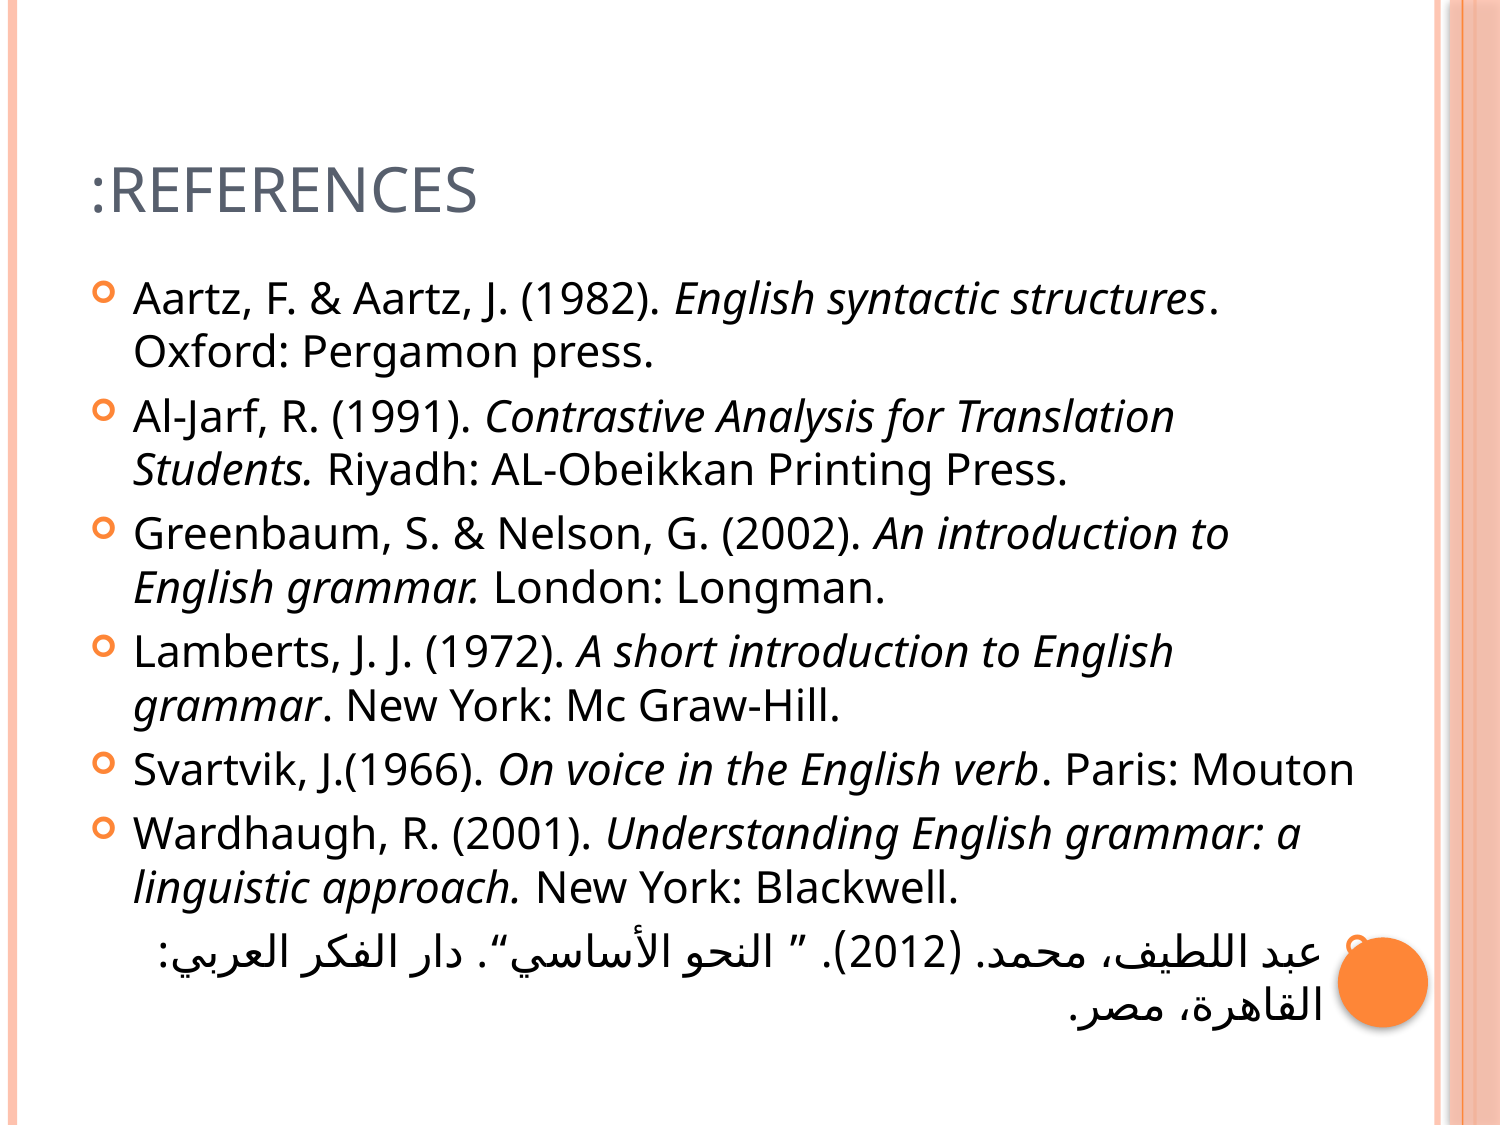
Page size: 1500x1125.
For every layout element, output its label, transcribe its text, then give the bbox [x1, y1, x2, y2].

list Aartz, F. & Aartz, J. (1982). English syntactic structures. Oxford: Pergamon press. Al-Jarf, R. (1991). Contrastive Analysis for Translation Students. Riyadh: AL-Obeikkan Printing Press. Greenbaum, S. & Nelson, G. (2002). An introduction to English grammar. London: Longman. Lamberts, J. J. (1972). A short introduction to English grammar. New York: Mc Graw-Hill. Svartvik, J.(1966). On voice in the English verb. Paris: Mouton Wardhaugh, R. (2001). Understanding English grammar: a linguistic approach. New York: Blackwell. عبد اللطيف، محمد. (2012). ” النحو الأساسي“. دار الفكر العربي: القاهرة، مصر. [75, 262, 1383, 1062]
title References: [75, 45, 1300, 233]
